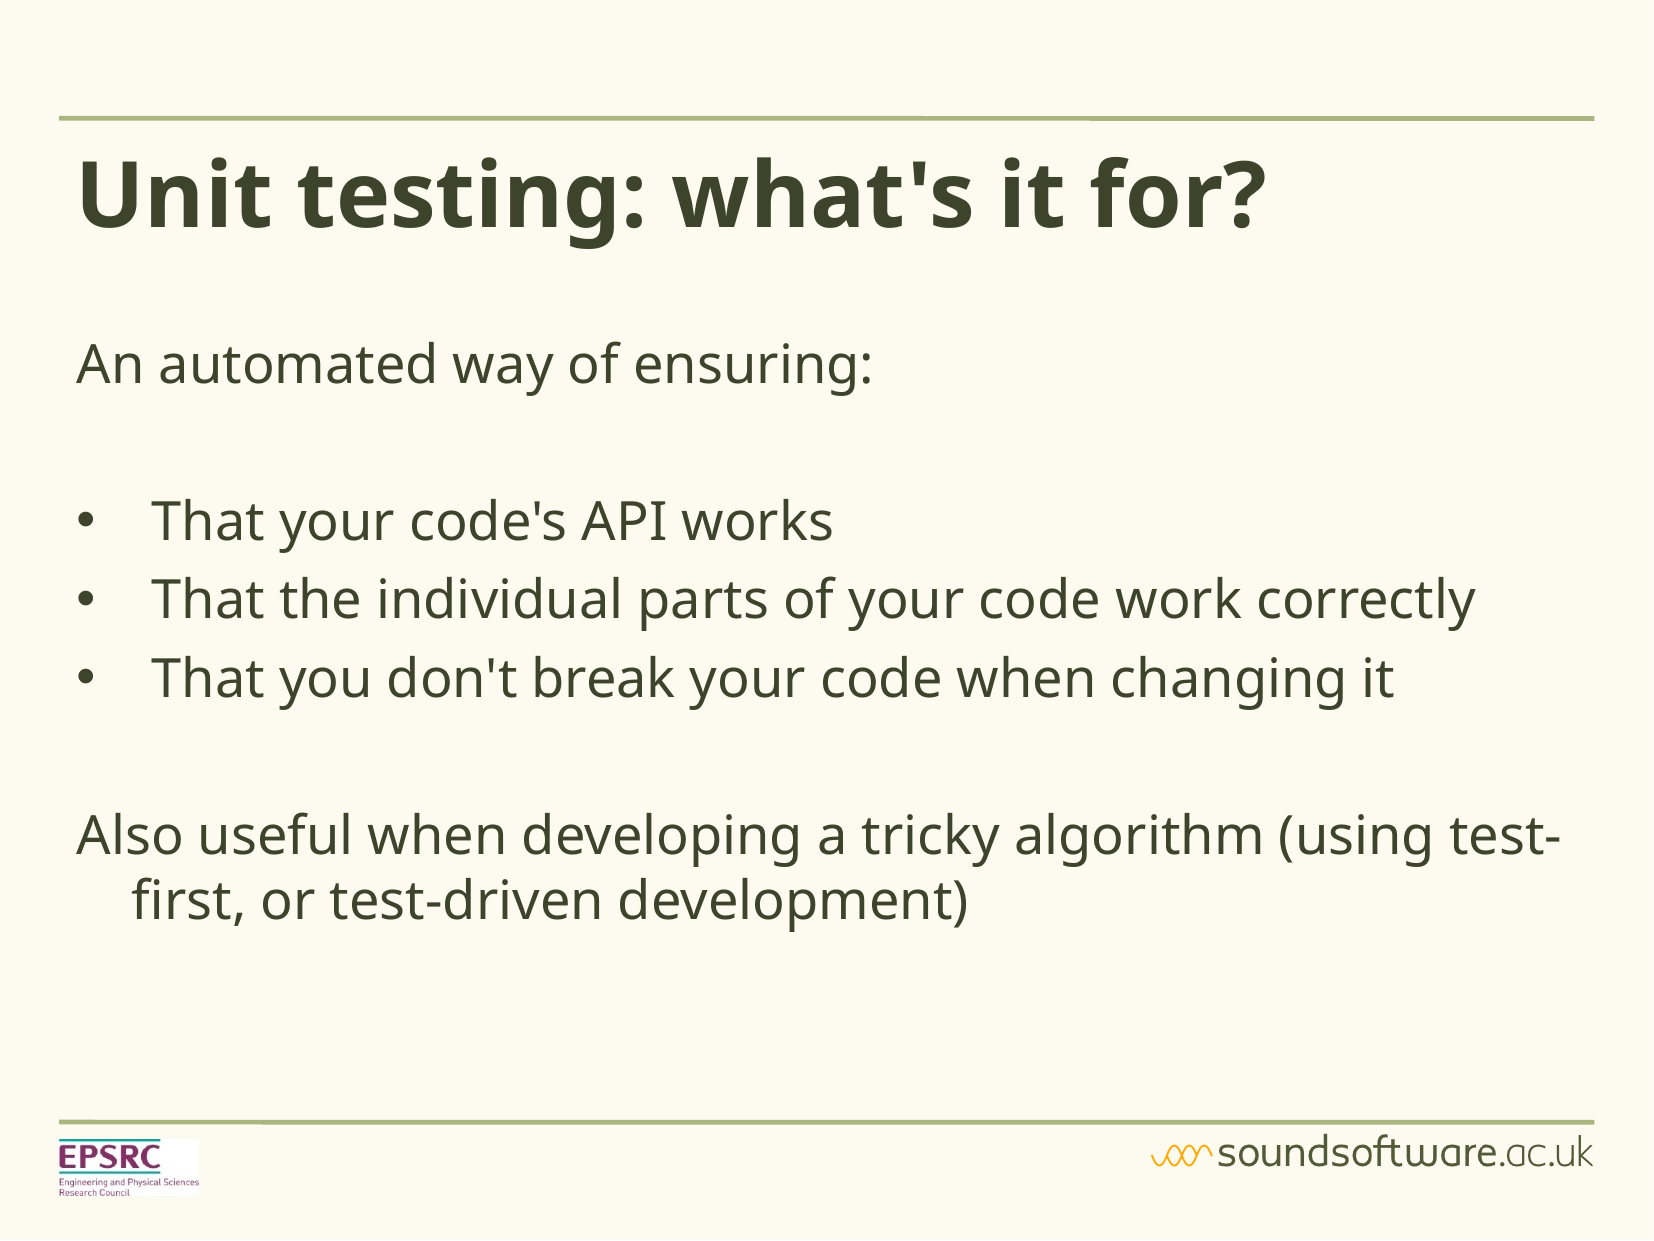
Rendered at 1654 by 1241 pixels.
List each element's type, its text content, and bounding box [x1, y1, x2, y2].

picture [1151, 1133, 1593, 1167]
title Unit testing: what's it for? [59, 109, 1593, 273]
list An automated way of ensuring: That your code's API works That the individual parts of your code work correctly That you don't break your code when changing it Also useful when developing a tricky algorithm (using test-first, or test-driven development) [59, 321, 1592, 1138]
picture [59, 1139, 199, 1196]
